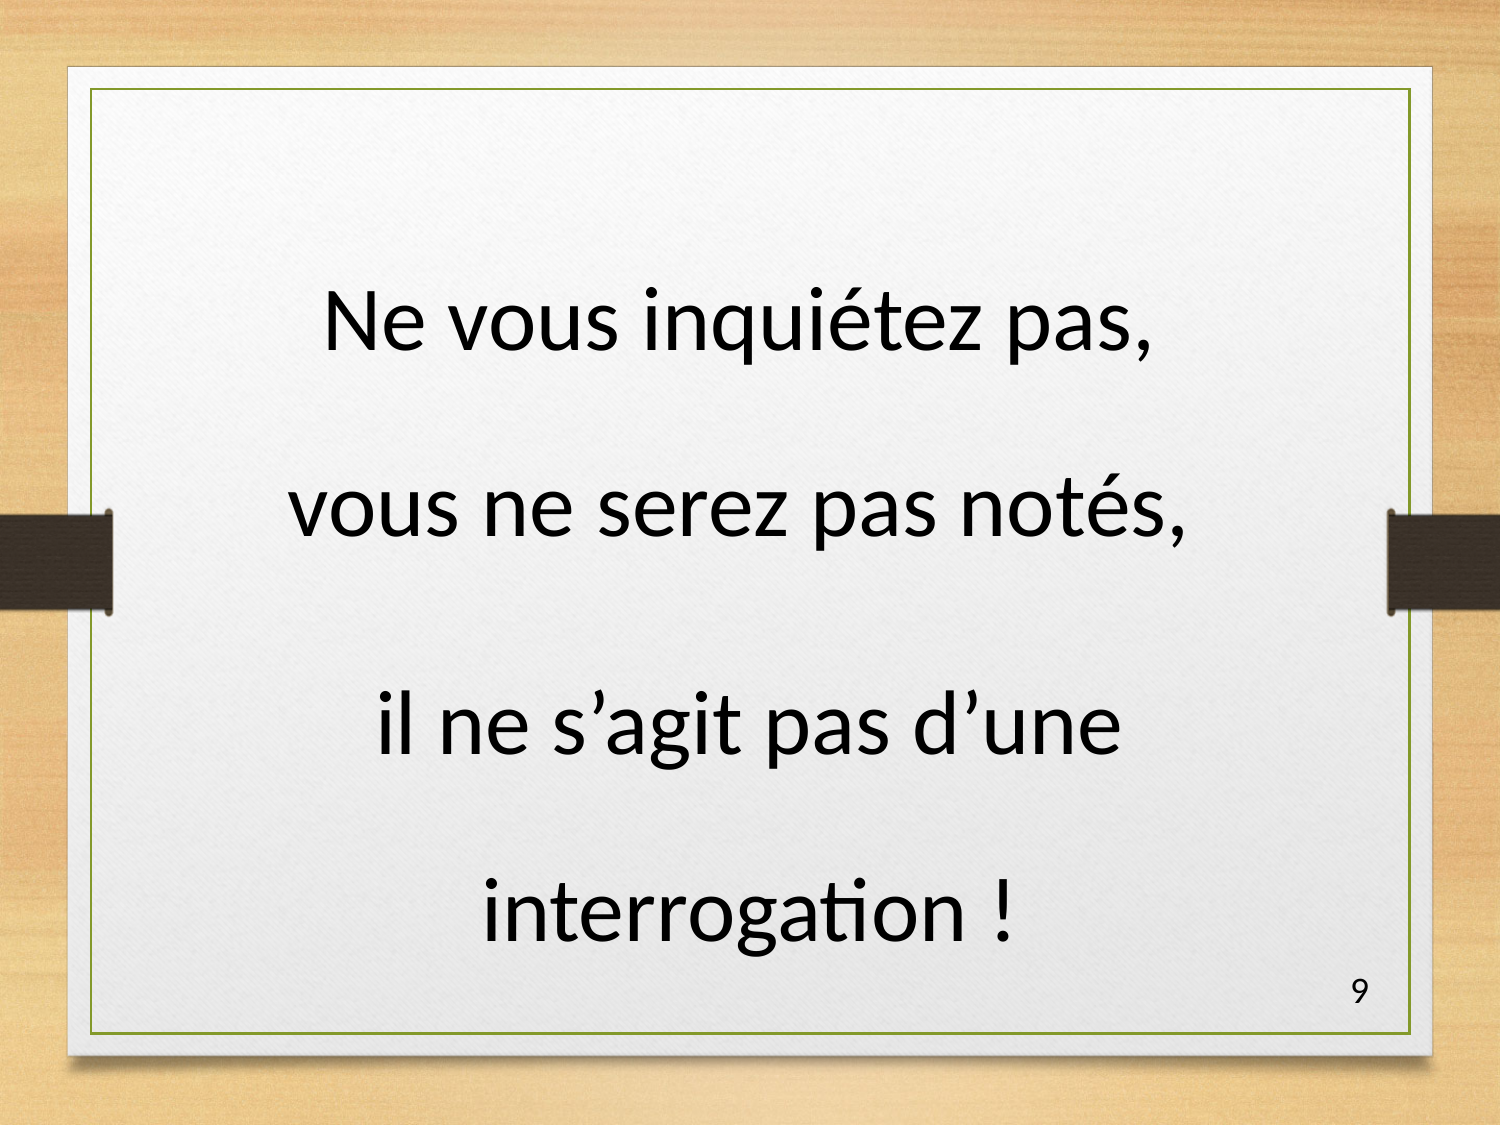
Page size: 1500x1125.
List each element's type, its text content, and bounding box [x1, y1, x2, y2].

picture [0, 0, 1500, 1125]
text_box 9 [1335, 958, 1389, 1019]
list Ne vous inquiétez pas, vous ne serez pas notés, il ne s’agit pas d’une interrogation ! [175, 173, 1325, 952]
